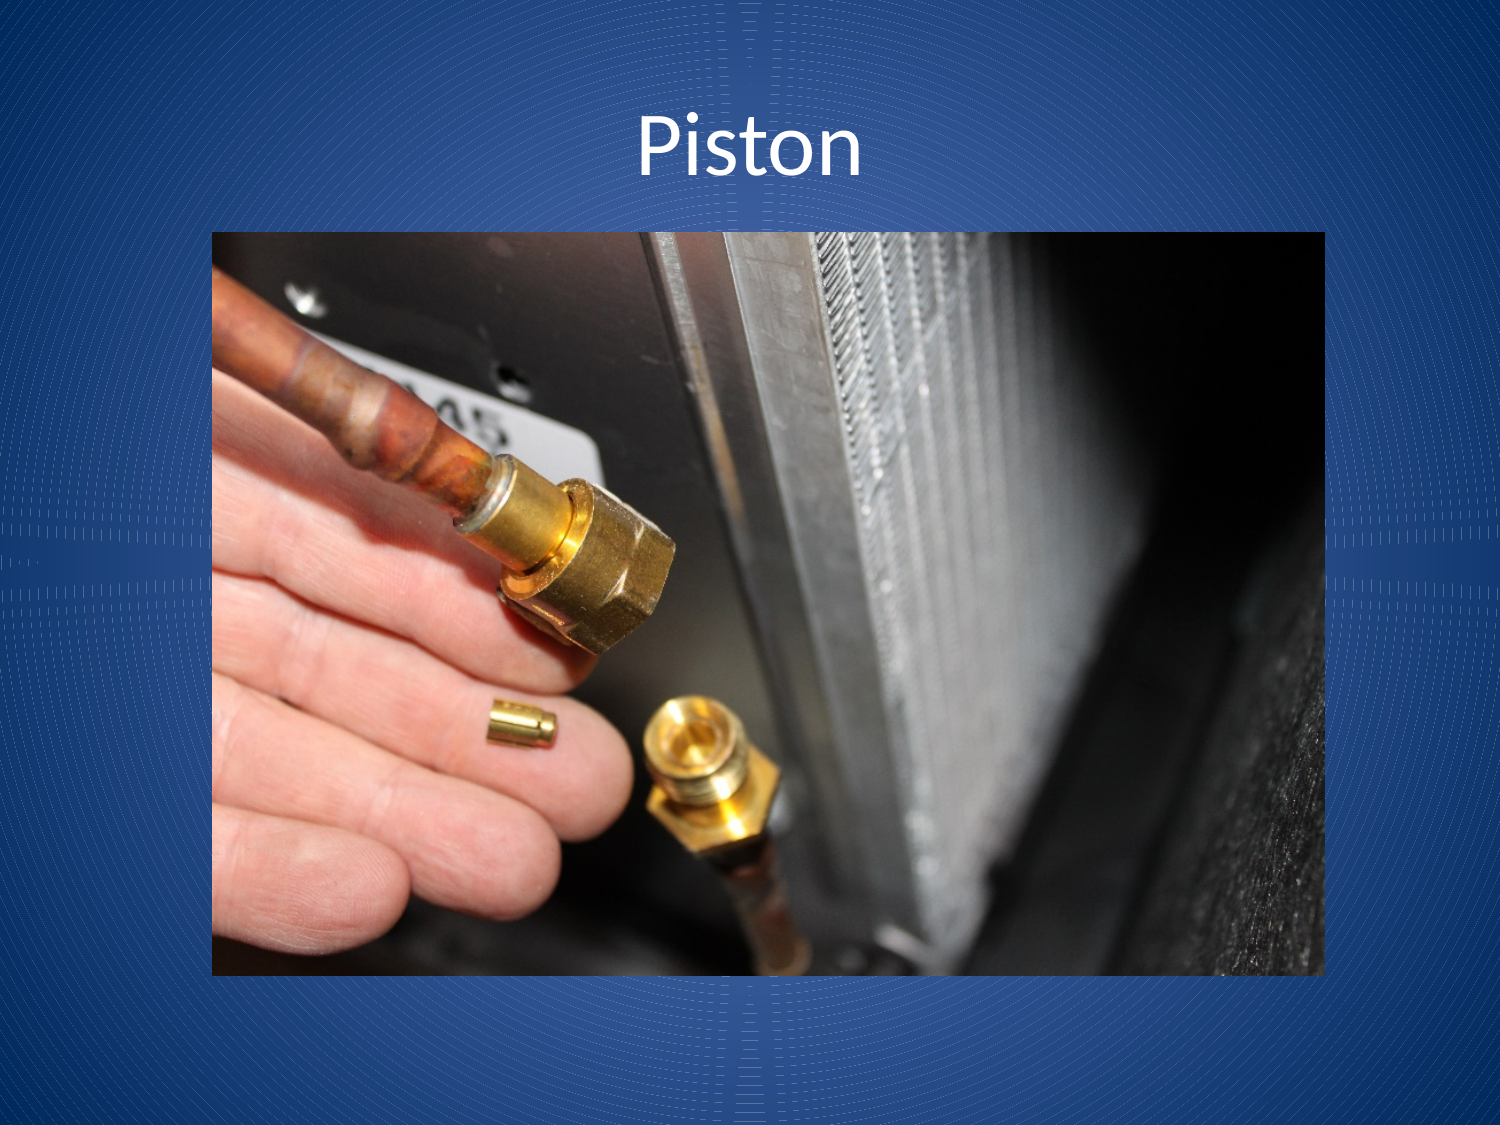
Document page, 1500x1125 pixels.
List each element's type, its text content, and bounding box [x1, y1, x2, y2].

picture [212, 232, 1326, 977]
title Piston [75, 45, 1425, 233]
